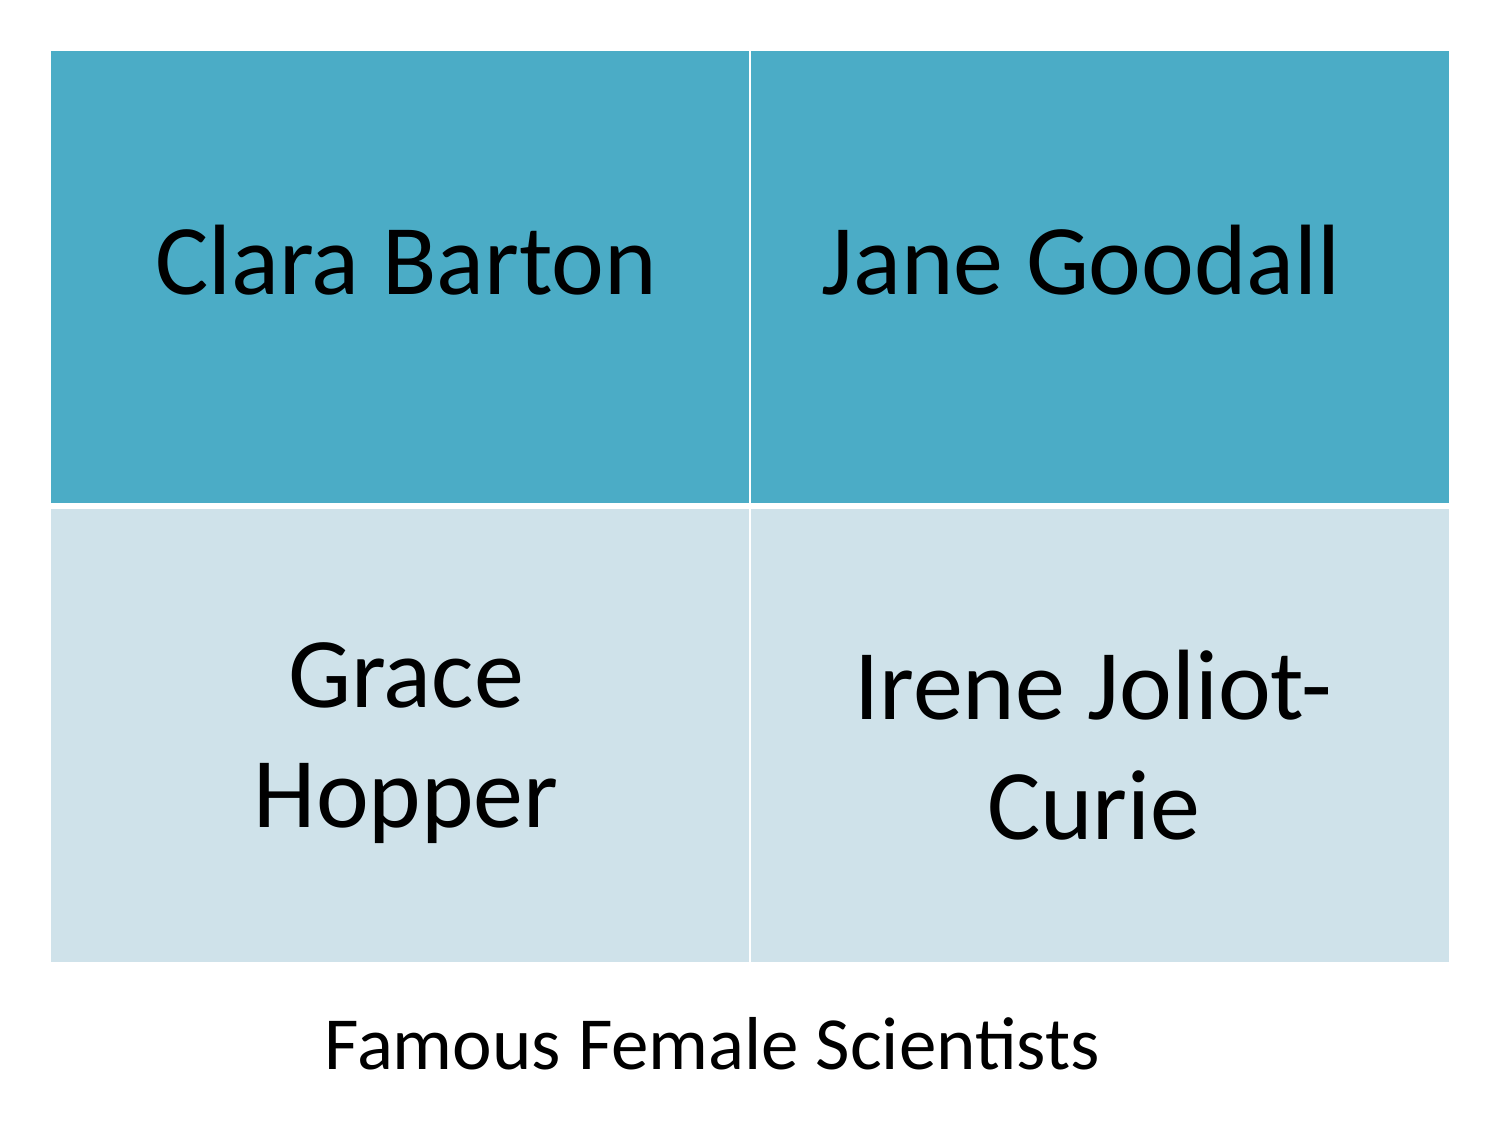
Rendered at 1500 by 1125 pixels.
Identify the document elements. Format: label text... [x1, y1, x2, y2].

table_header [751, 51, 1449, 503]
table_cell [51, 509, 749, 962]
text_box Irene Joliot-Curie [812, 612, 1375, 868]
text_box Clara Barton [125, 187, 688, 323]
text_box Famous Female Scientists [112, 987, 1313, 1093]
table_header [51, 51, 749, 503]
text_box Grace Hopper [125, 599, 688, 855]
text_box Jane Goodall [800, 187, 1363, 323]
table_cell [751, 509, 1449, 962]
